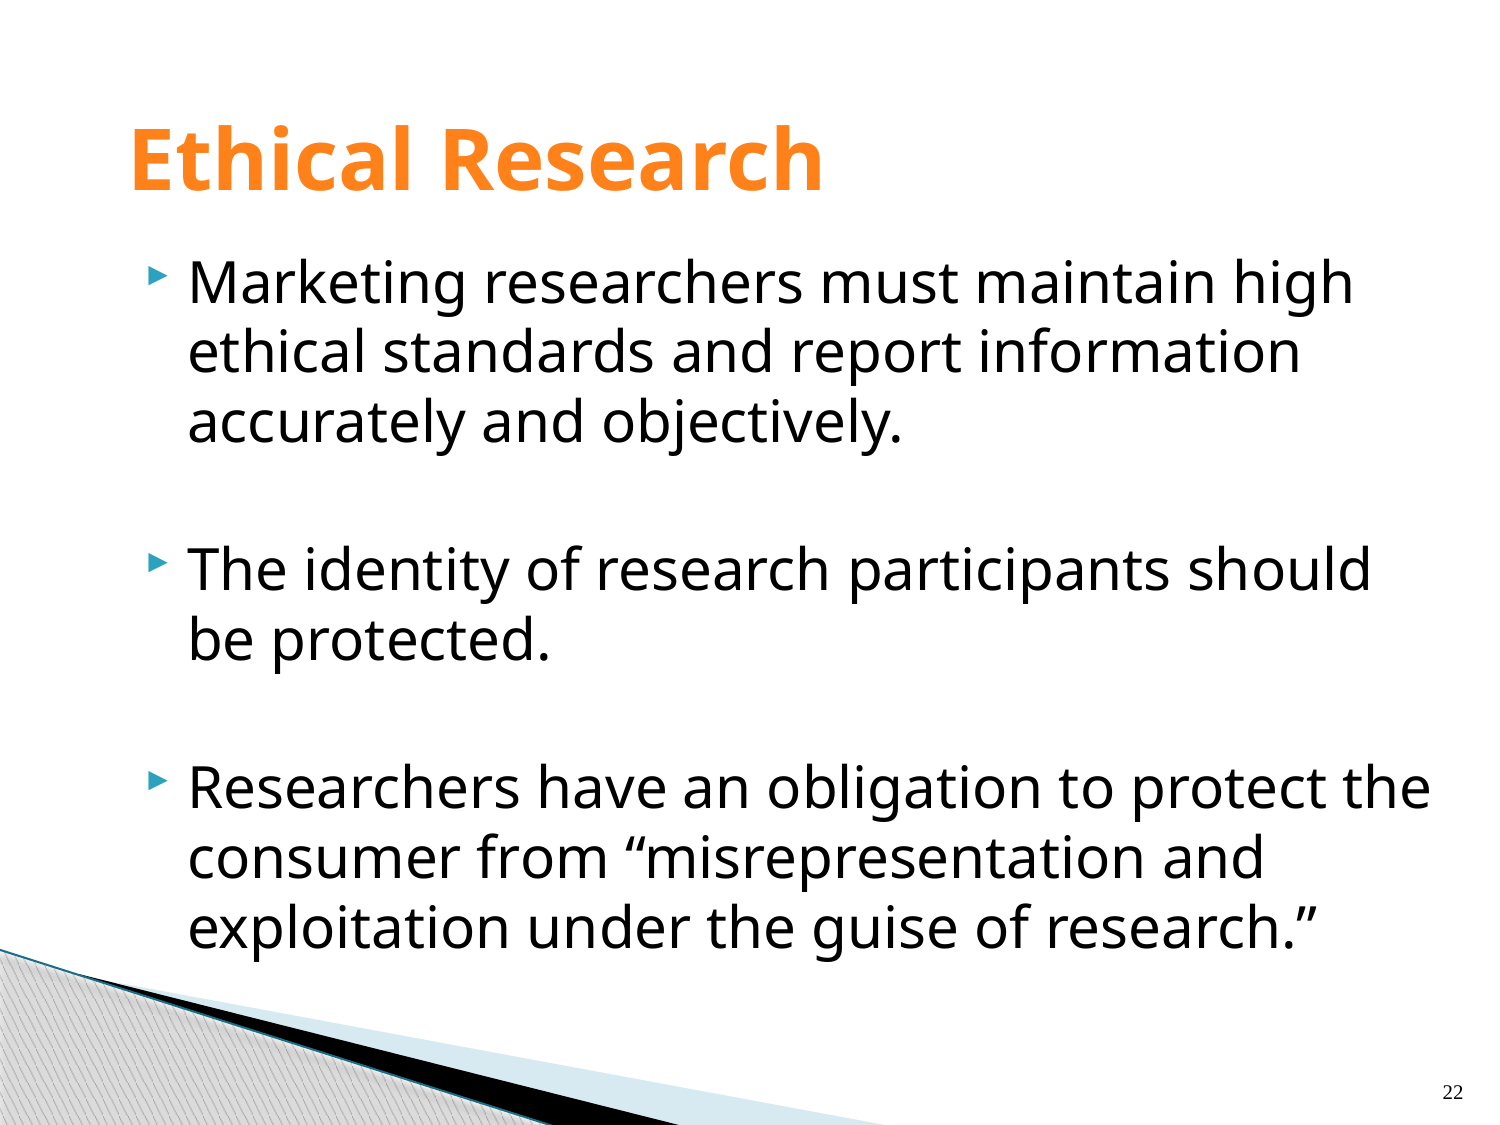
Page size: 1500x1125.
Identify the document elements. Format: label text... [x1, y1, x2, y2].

list Marketing researchers must maintain high ethical standards and report information accurately and objectively. The identity of research participants should be protected. Researchers have an obligation to protect the consumer from “misrepresentation and exploitation under the guise of research.” [112, 237, 1450, 1013]
title Ethical Research [112, 62, 1388, 250]
slide_number 22 [1418, 1051, 1479, 1112]
